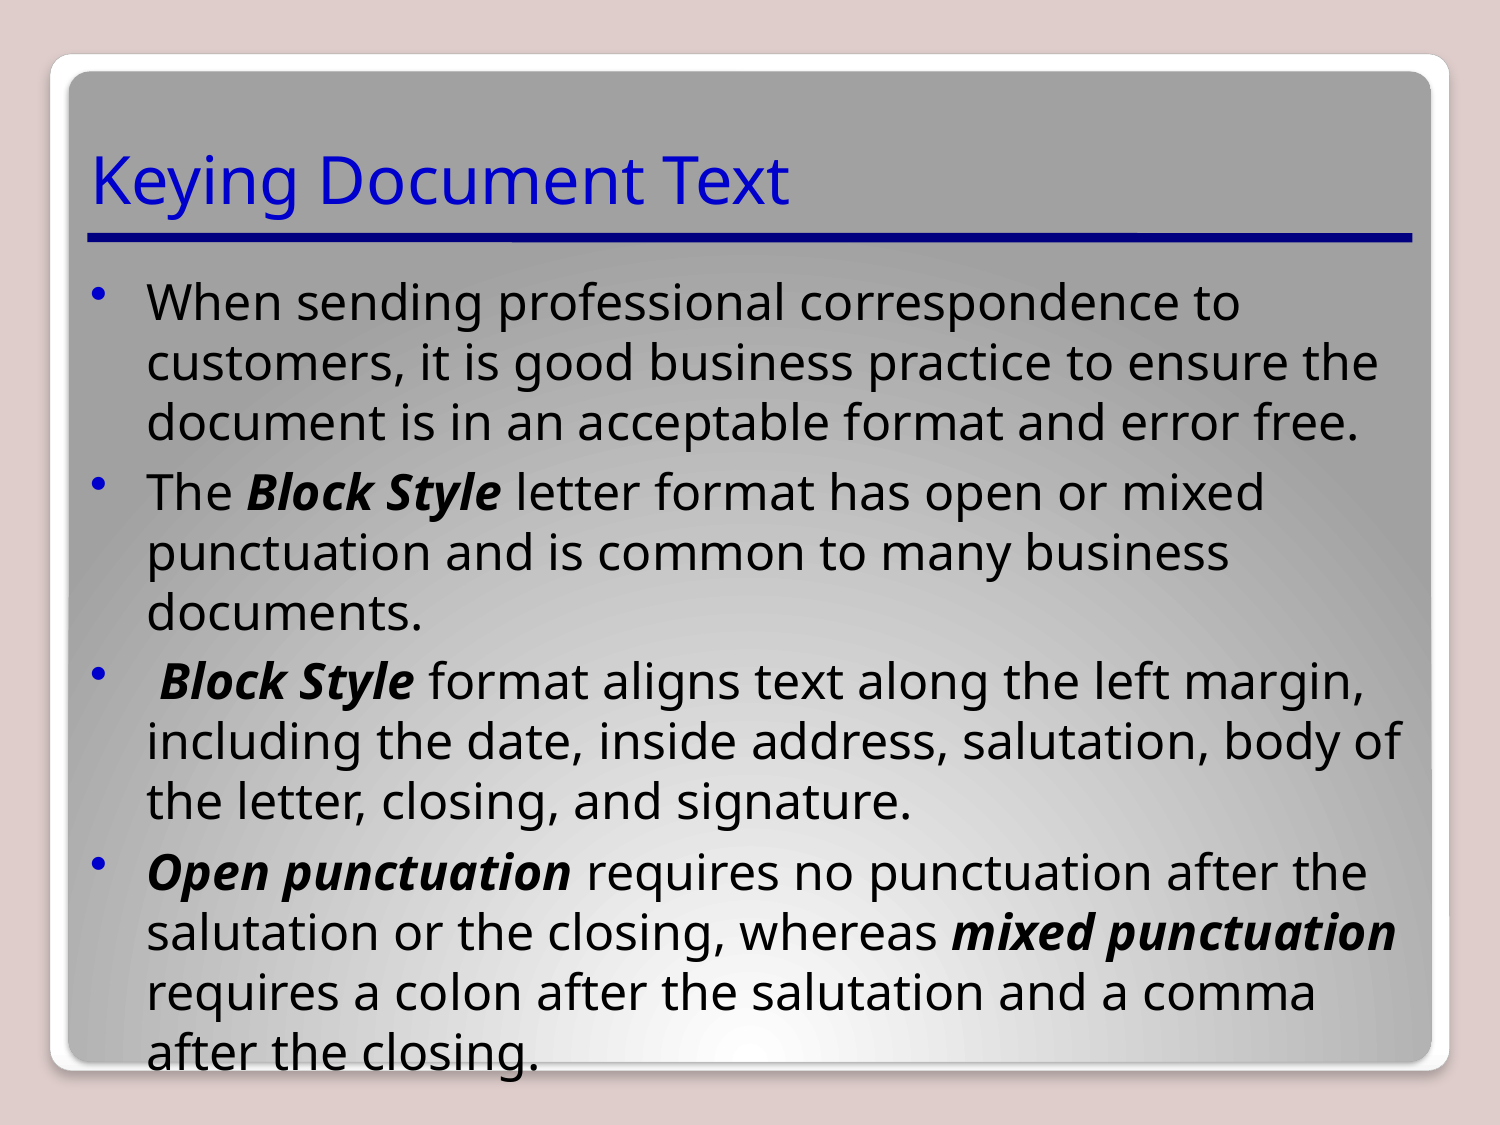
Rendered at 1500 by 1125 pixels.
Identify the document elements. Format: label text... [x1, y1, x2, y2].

title Keying Document Text [74, 74, 1426, 226]
list When sending professional correspondence to customers, it is good business practice to ensure the document is in an acceptable format and error free. The Block Style letter format has open or mixed punctuation and is common to many business documents. Block Style format aligns text along the left margin, including the date, inside address, salutation, body of the letter, closing, and signature. Open punctuation requires no punctuation after the salutation or the closing, whereas mixed punctuation requires a colon after the salutation and a comma after the closing. [74, 262, 1426, 1063]
